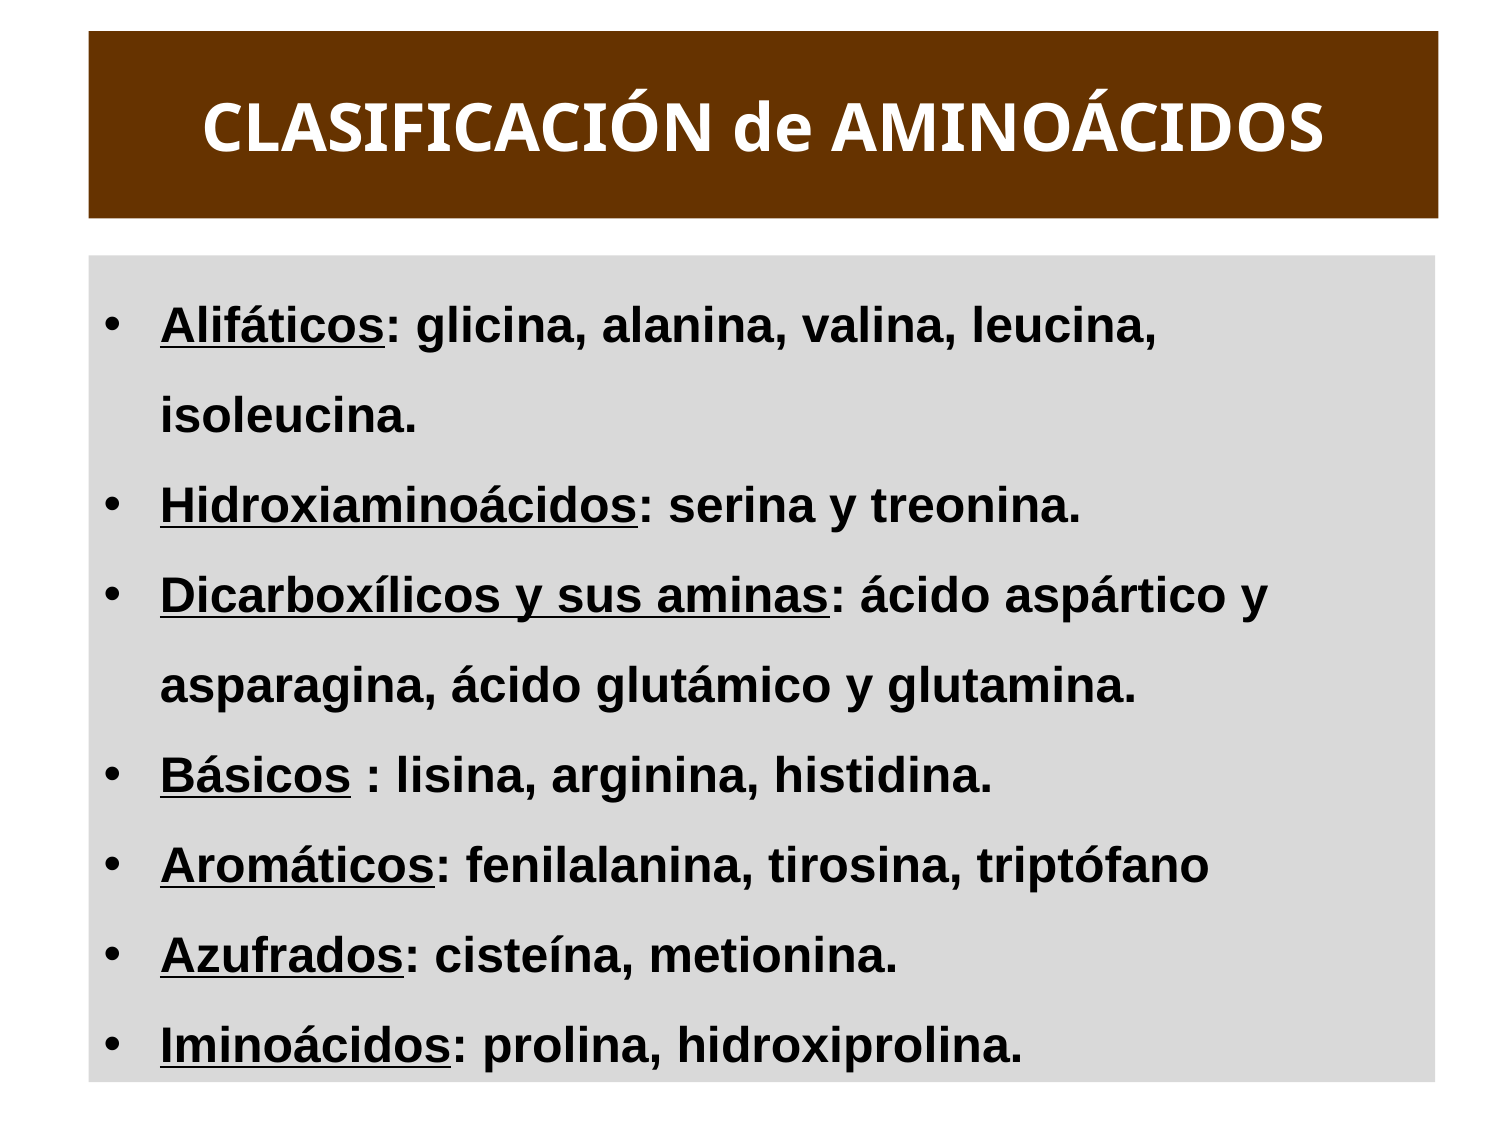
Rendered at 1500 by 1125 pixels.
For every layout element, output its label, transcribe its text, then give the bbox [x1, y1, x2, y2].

list Alifáticos: glicina, alanina, valina, leucina, isoleucina. Hidroxiaminoácidos: serina y treonina. Dicarboxílicos y sus aminas: ácido aspártico y asparagina, ácido glutámico y glutamina. Básicos : lisina, arginina, histidina. Aromáticos: fenilalanina, tirosina, triptófano Azufrados: cisteína, metionina. Iminoácidos: prolina, hidroxiprolina. [88, 255, 1436, 1083]
title CLASIFICACIÓN de AMINOÁCIDOS [88, 31, 1439, 219]
